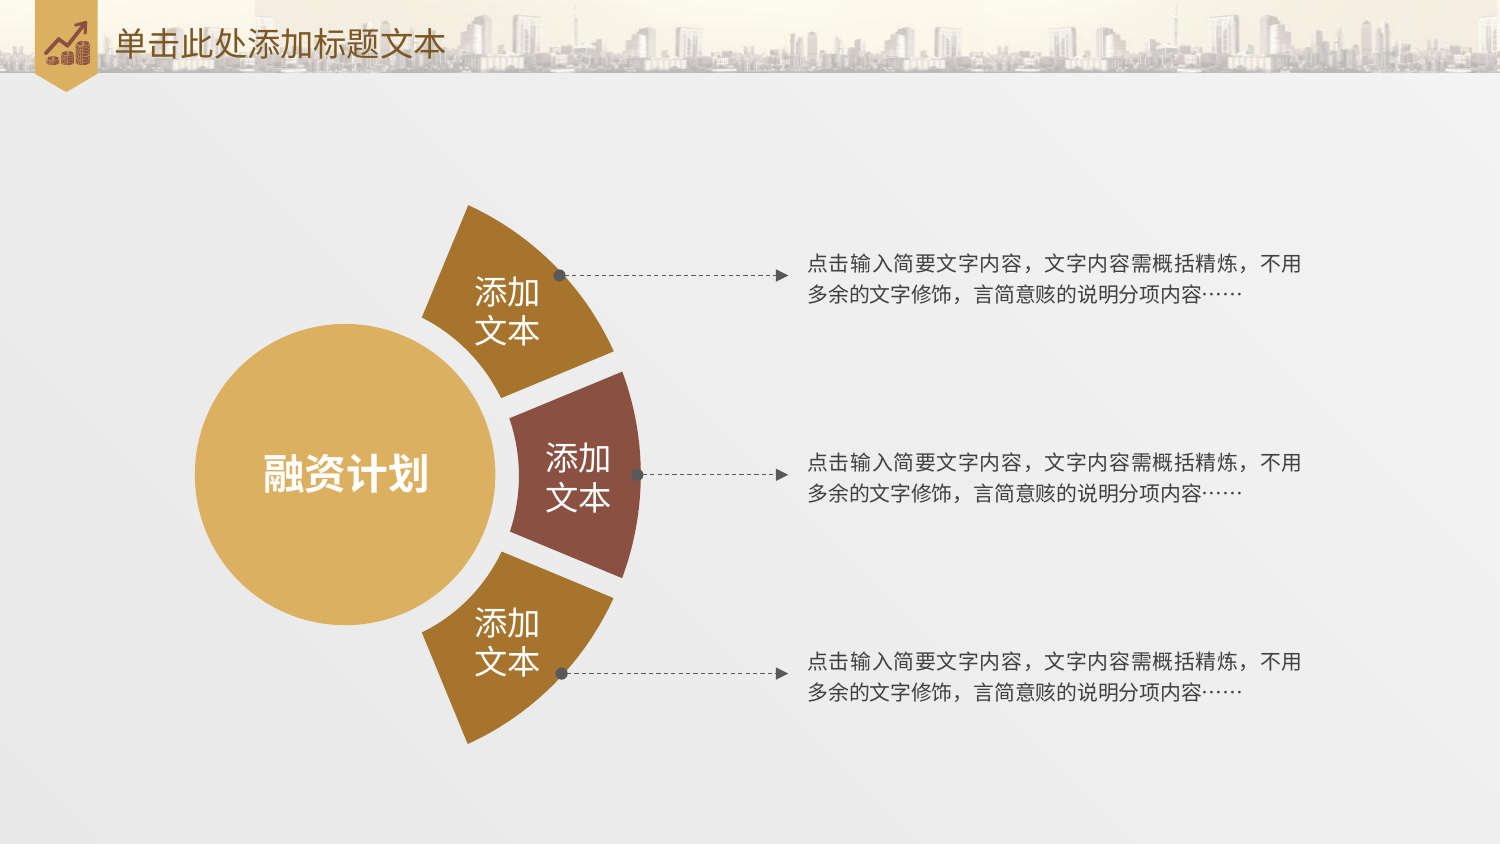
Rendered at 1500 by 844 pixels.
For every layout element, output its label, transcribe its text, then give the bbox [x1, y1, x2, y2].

text_box [61, 40, 91, 66]
text_box 添加文本 [460, 270, 556, 351]
text_box 点击输入简要文字内容，文字内容需概括精炼，不用多余的文字修饰，言简意赅的说明分项内容…… [807, 243, 1303, 307]
text_box [467, 281, 614, 399]
text_box [46, 56, 60, 66]
text_box [466, 551, 614, 670]
picture [0, 0, 34, 73]
text_box [194, 323, 496, 626]
picture [98, 0, 1500, 73]
text_box 添加文本 [460, 601, 556, 682]
text_box 点击输入简要文字内容，文字内容需概括精炼，不用多余的文字修饰，言简意赅的说明分项内容…… [807, 443, 1303, 506]
text_box [509, 371, 641, 579]
text_box [421, 205, 559, 344]
text_box 点击输入简要文字内容，文字内容需概括精炼，不用多余的文字修饰，言简意赅的说明分项内容…… [807, 641, 1303, 705]
text_box [421, 606, 558, 745]
text_box 融资计划 [248, 440, 445, 506]
text_box 添加文本 [530, 437, 627, 517]
text_box [44, 20, 88, 55]
title 单击此处添加标题文本 [99, 20, 550, 66]
